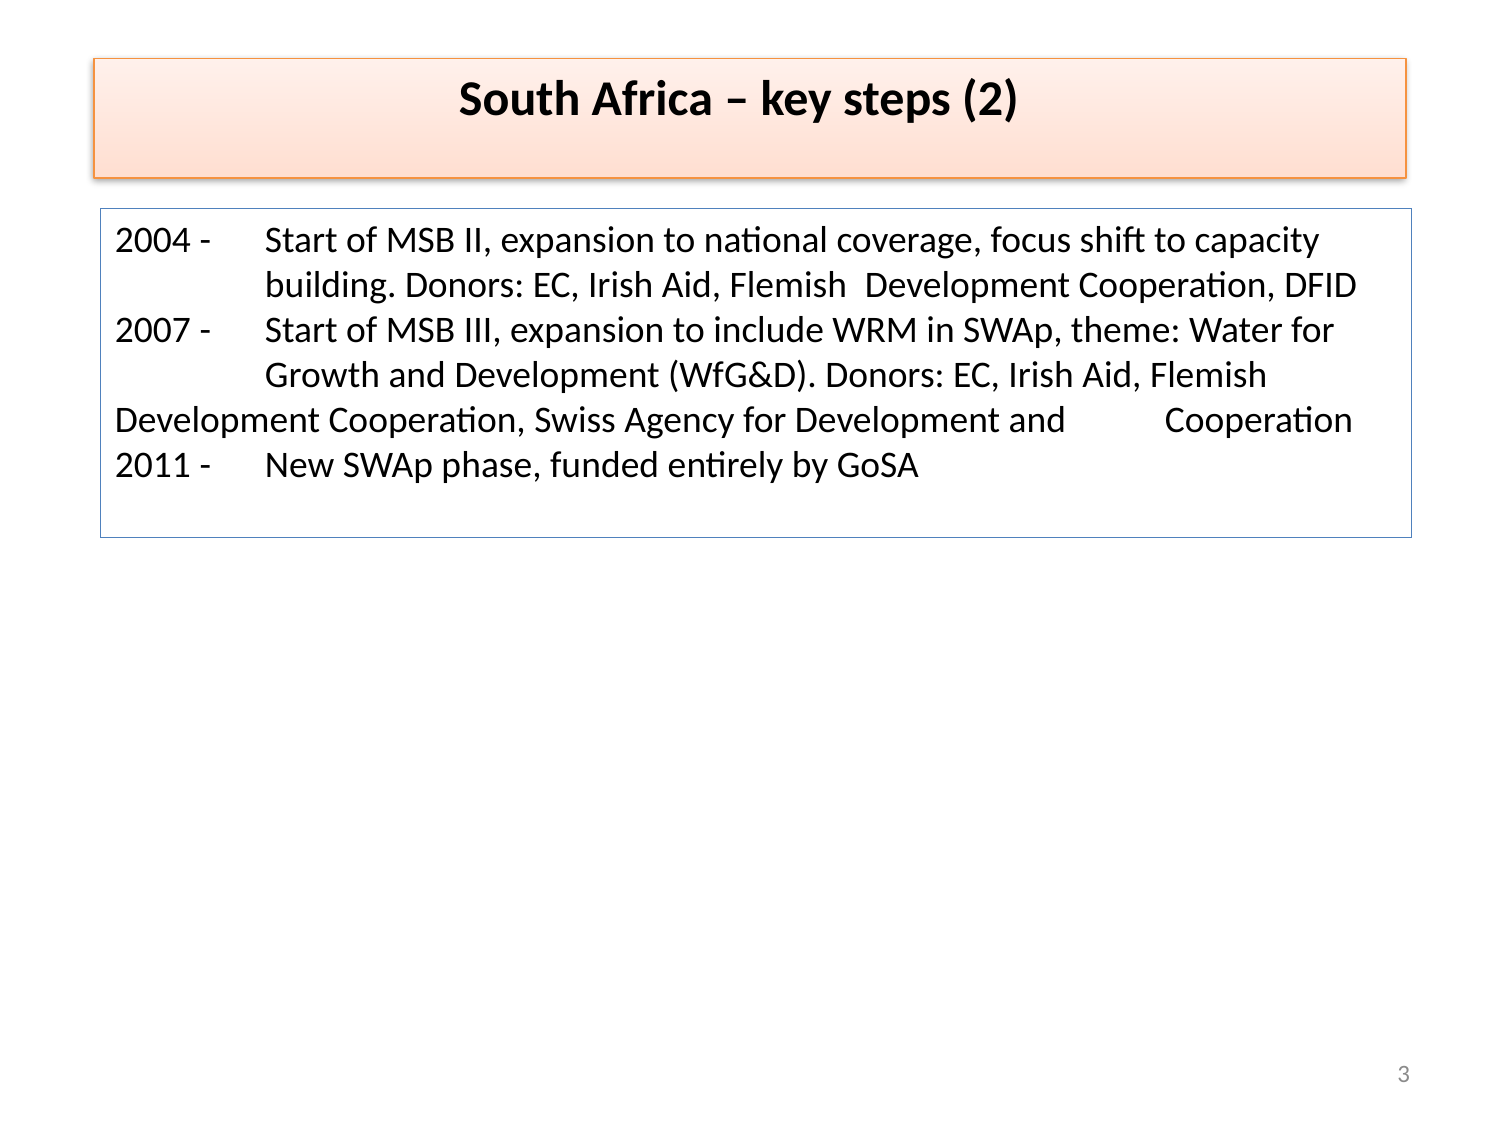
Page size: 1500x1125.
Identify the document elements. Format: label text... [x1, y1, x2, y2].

text_box 2004 - Start of MSB II, expansion to national coverage, focus shift to capacity building. Donors: EC, Irish Aid, Flemish Development Cooperation, DFID 2007 - Start of MSB III, expansion to include WRM in SWAp, theme: Water for Growth and Development (WfG&D). Donors: EC, Irish Aid, Flemish Development Cooperation, Swiss Agency for Development and Cooperation 2011 - New SWAp phase, funded entirely by GoSA [100, 208, 1412, 538]
text_box South Africa – key steps (2) [93, 58, 1407, 179]
slide_number 3 [1074, 1042, 1425, 1103]
